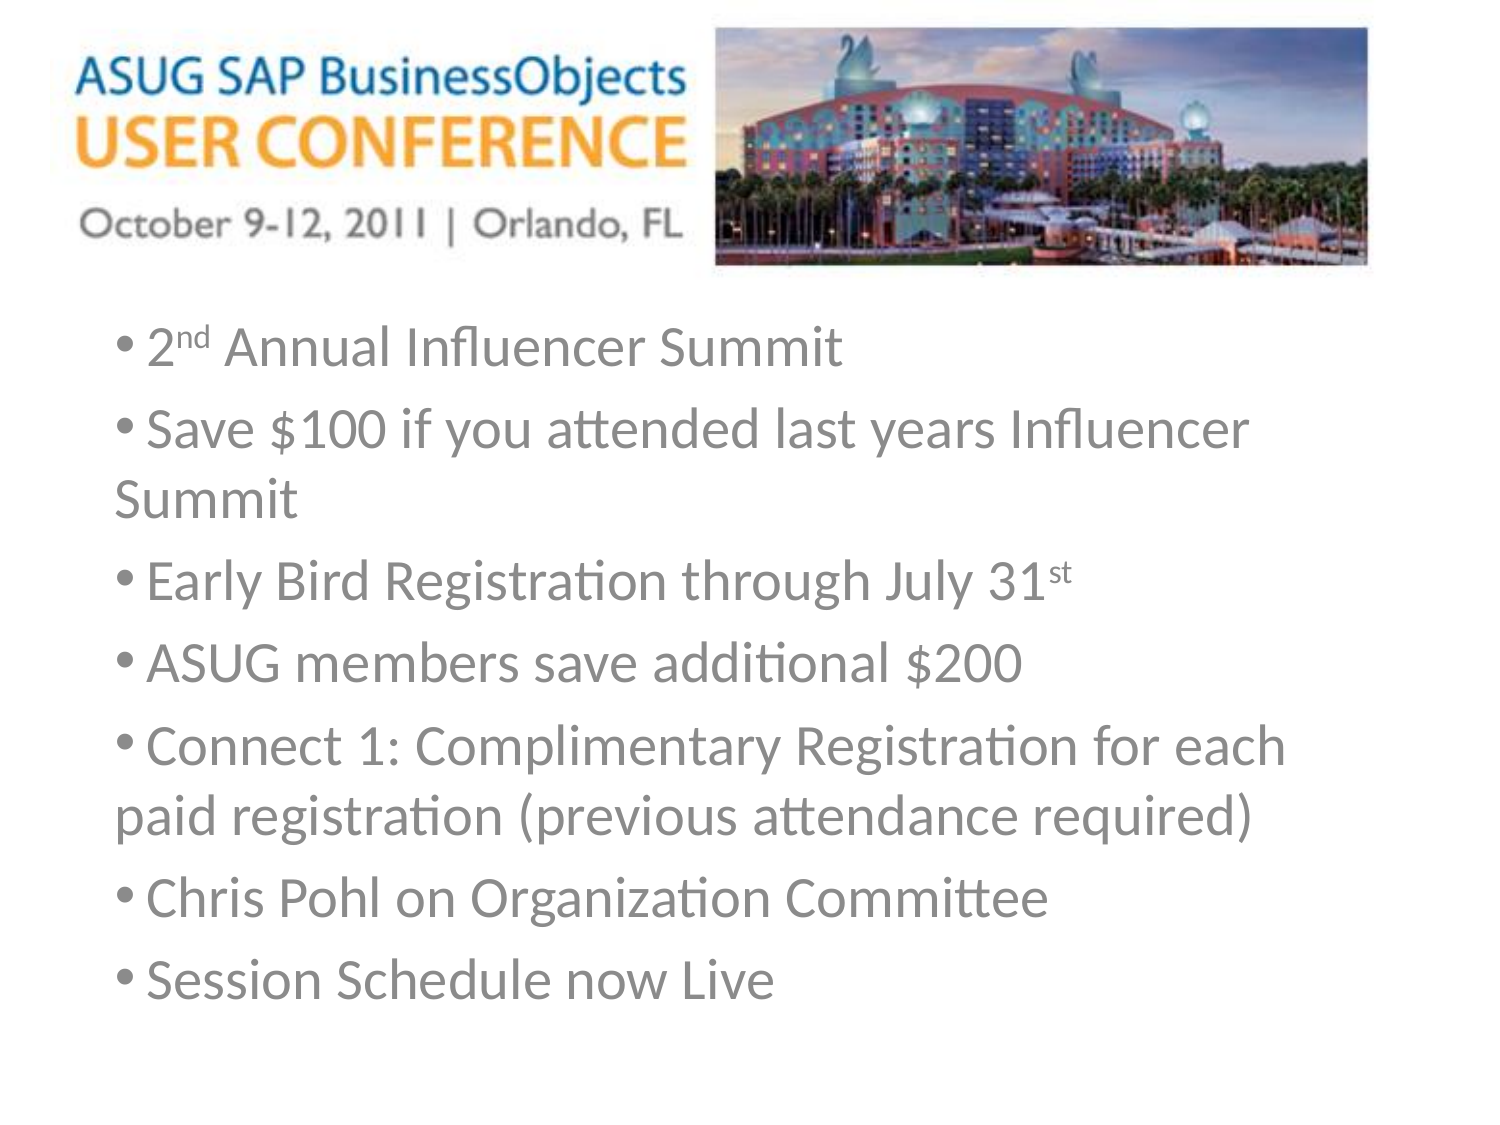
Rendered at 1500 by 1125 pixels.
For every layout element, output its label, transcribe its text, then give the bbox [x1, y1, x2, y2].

subtitle 2nd Annual Influencer Summit Save $100 if you attended last years Influencer Summit Early Bird Registration through July 31st ASUG members save additional $200 Connect 1: Complimentary Registration for each paid registration (previous attendance required) Chris Pohl on Organization Committee Session Schedule now Live [99, 299, 1413, 1025]
picture [49, 0, 1397, 293]
